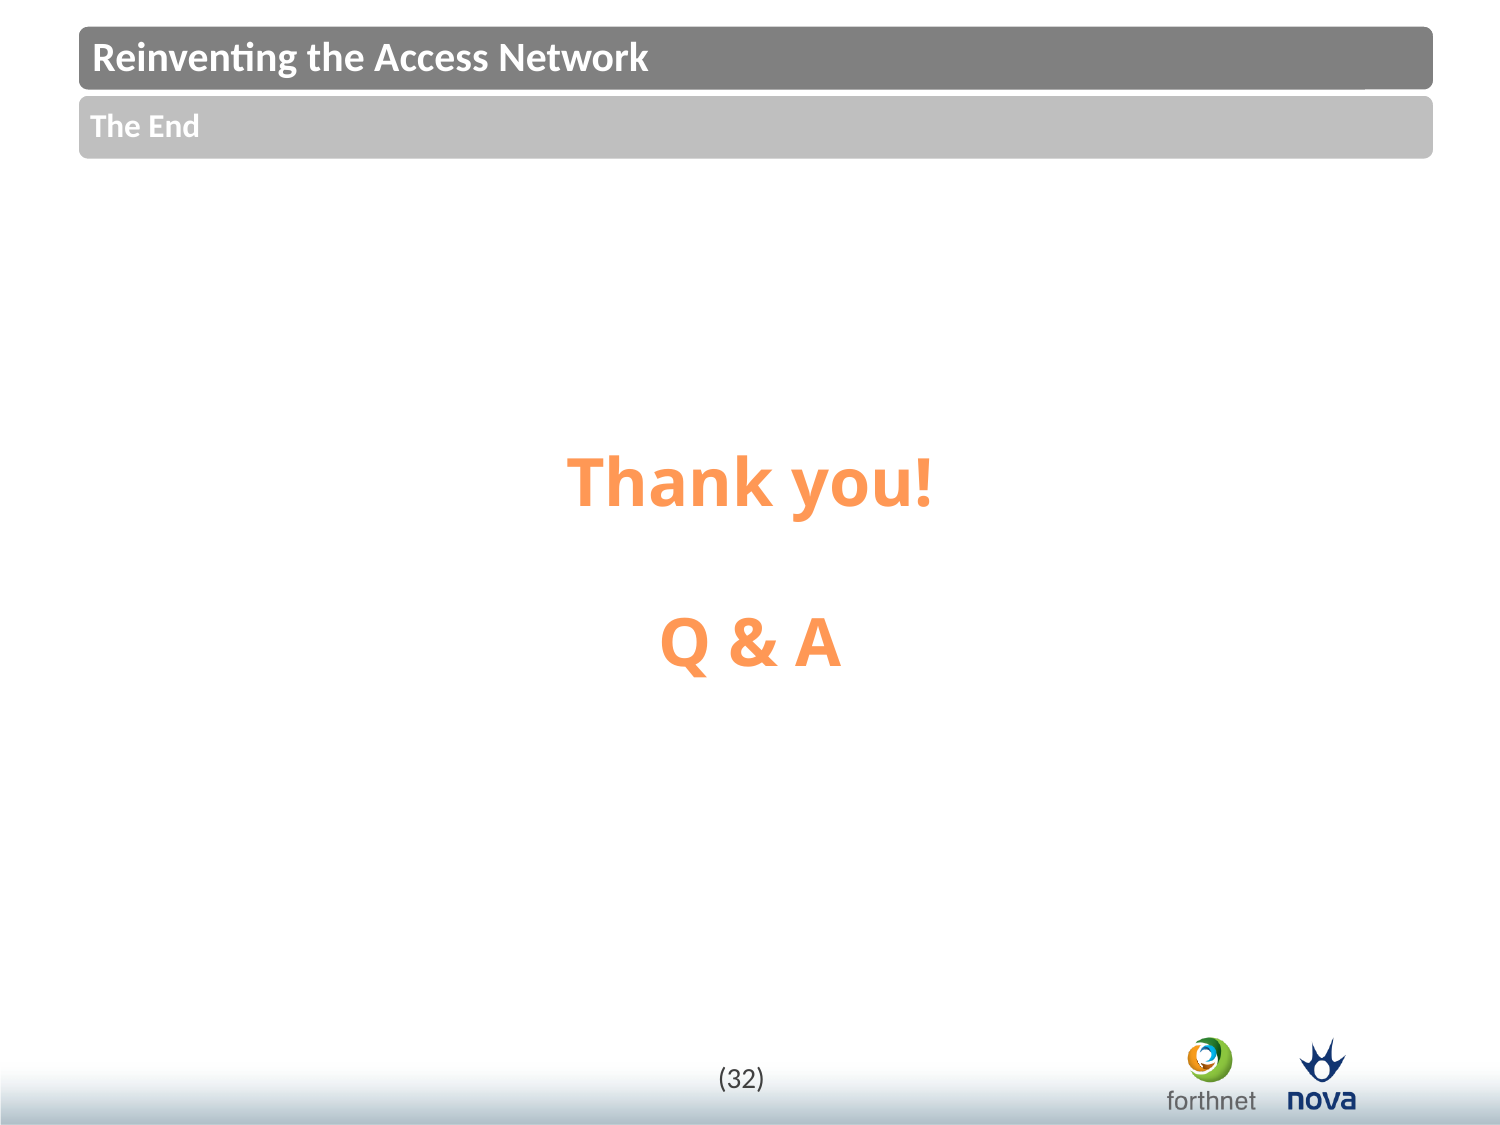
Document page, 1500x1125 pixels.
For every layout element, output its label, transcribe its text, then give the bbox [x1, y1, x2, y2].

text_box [76, 24, 1436, 162]
slide_number (32) [703, 1046, 1054, 1107]
picture [2, 1010, 1500, 1125]
text_box Thank you! Q & A [194, 432, 1306, 688]
